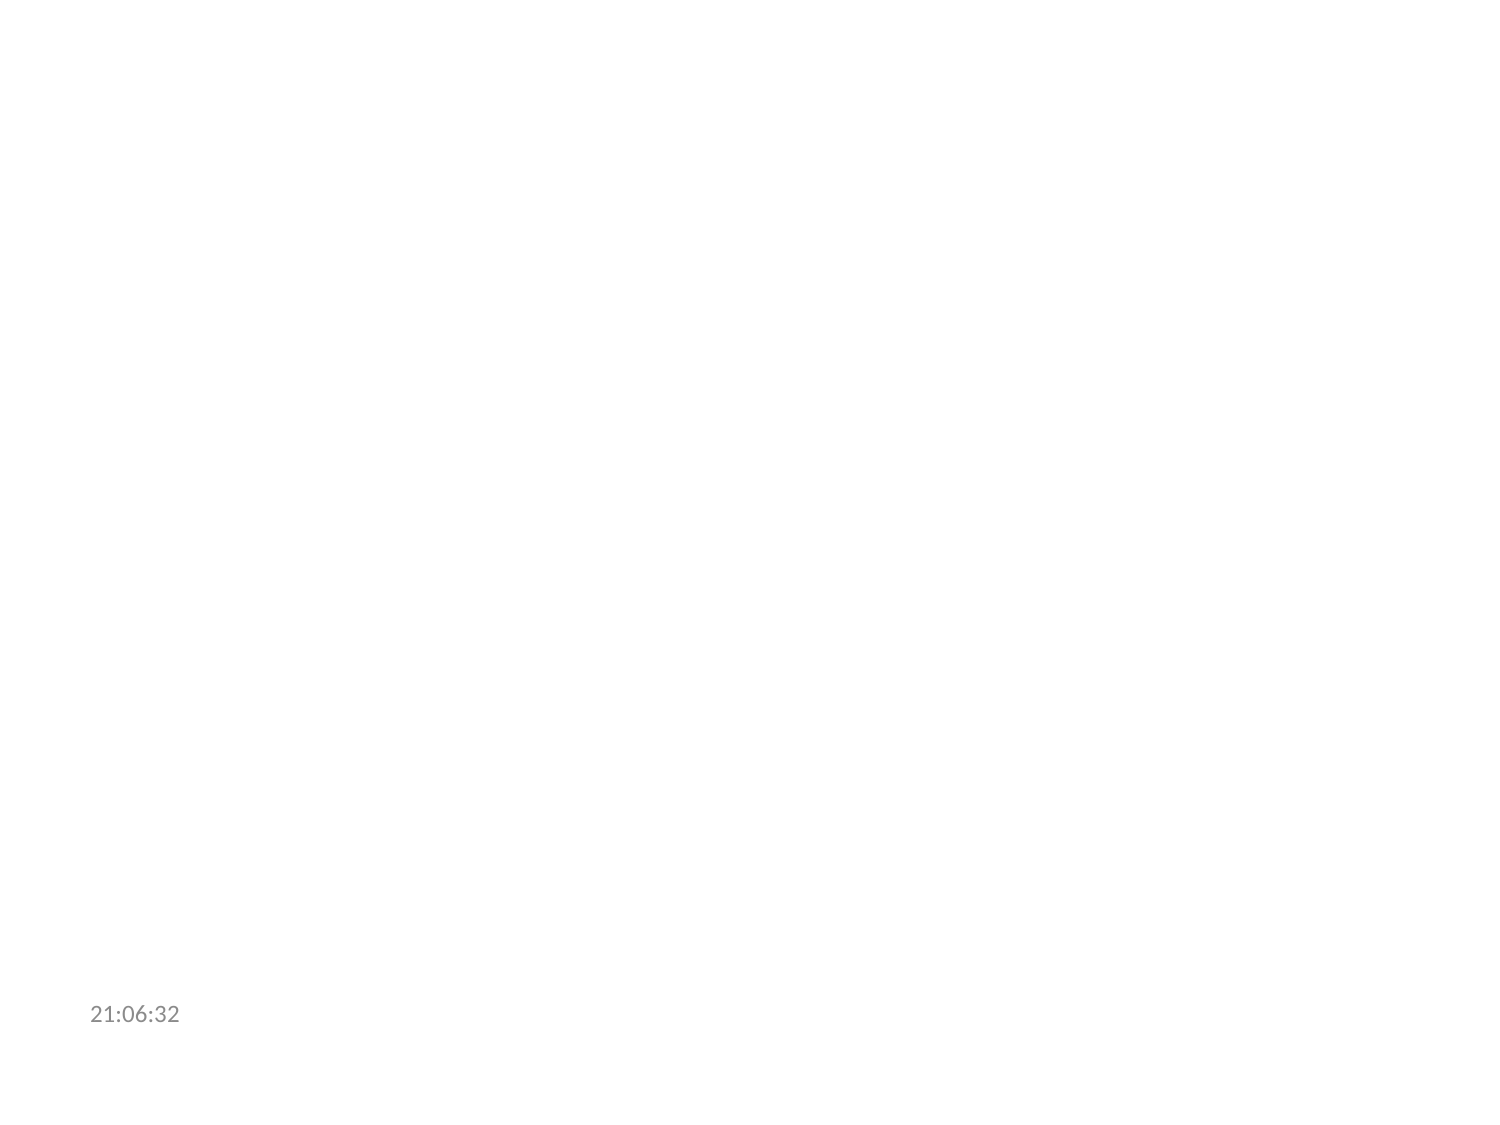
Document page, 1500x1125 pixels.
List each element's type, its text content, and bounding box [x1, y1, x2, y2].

text_box 15:35:09 [75, 982, 425, 1043]
